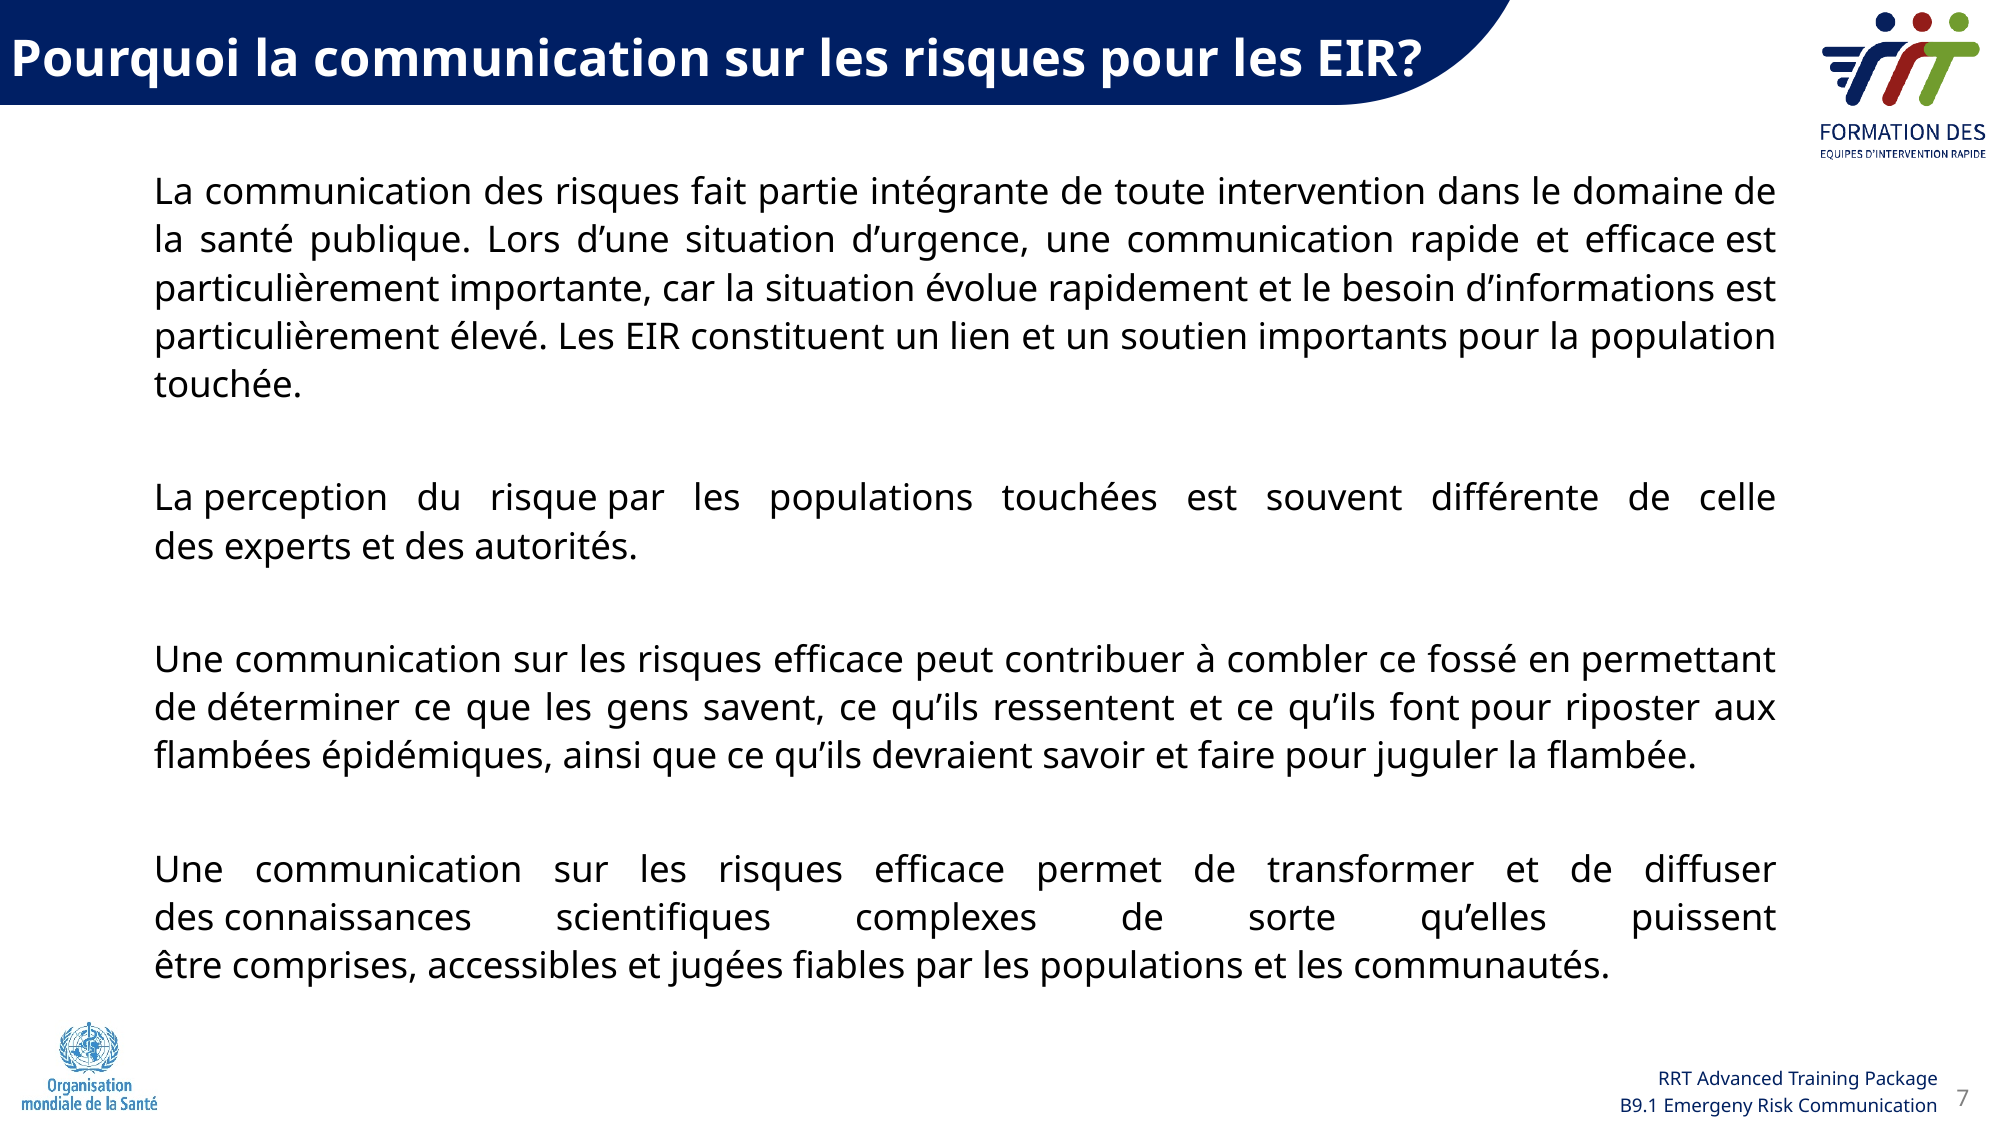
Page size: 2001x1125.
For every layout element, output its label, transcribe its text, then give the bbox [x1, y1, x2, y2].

list La communication des risques fait partie intégrante de toute intervention dans le domaine de la santé publique. Lors d’une situation d’urgence, une communication rapide et efficace est particulièrement importante, car la situation évolue rapidement et le besoin d’informations est particulièrement élevé. Les EIR constituent un lien et un soutien importants pour la population touchée.​ ​ La perception du risque par les populations touchées est souvent différente de celle des experts et des autorités. ​ ​ Une communication sur les risques efficace peut contribuer à combler ce fossé en permettant de déterminer ce que les gens savent, ce qu’ils ressentent et ce qu’ils font pour riposter aux flambées épidémiques, ainsi que ce qu’ils devraient savoir et faire pour juguler la flambée. ​ ​ Une communication sur les risques efficace permet de transformer et de diffuser des connaissances scientifiques complexes de sorte qu’elles puissent être comprises, accessibles et jugées fiables par les populations et les communautés. ​ [145, 155, 1785, 1005]
picture [1820, 11, 1986, 160]
picture [1470, 0, 1533, 105]
picture [20, 1020, 158, 1111]
text_box Pourquoi la communication sur les risques pour les EIR? [3, 0, 1470, 121]
